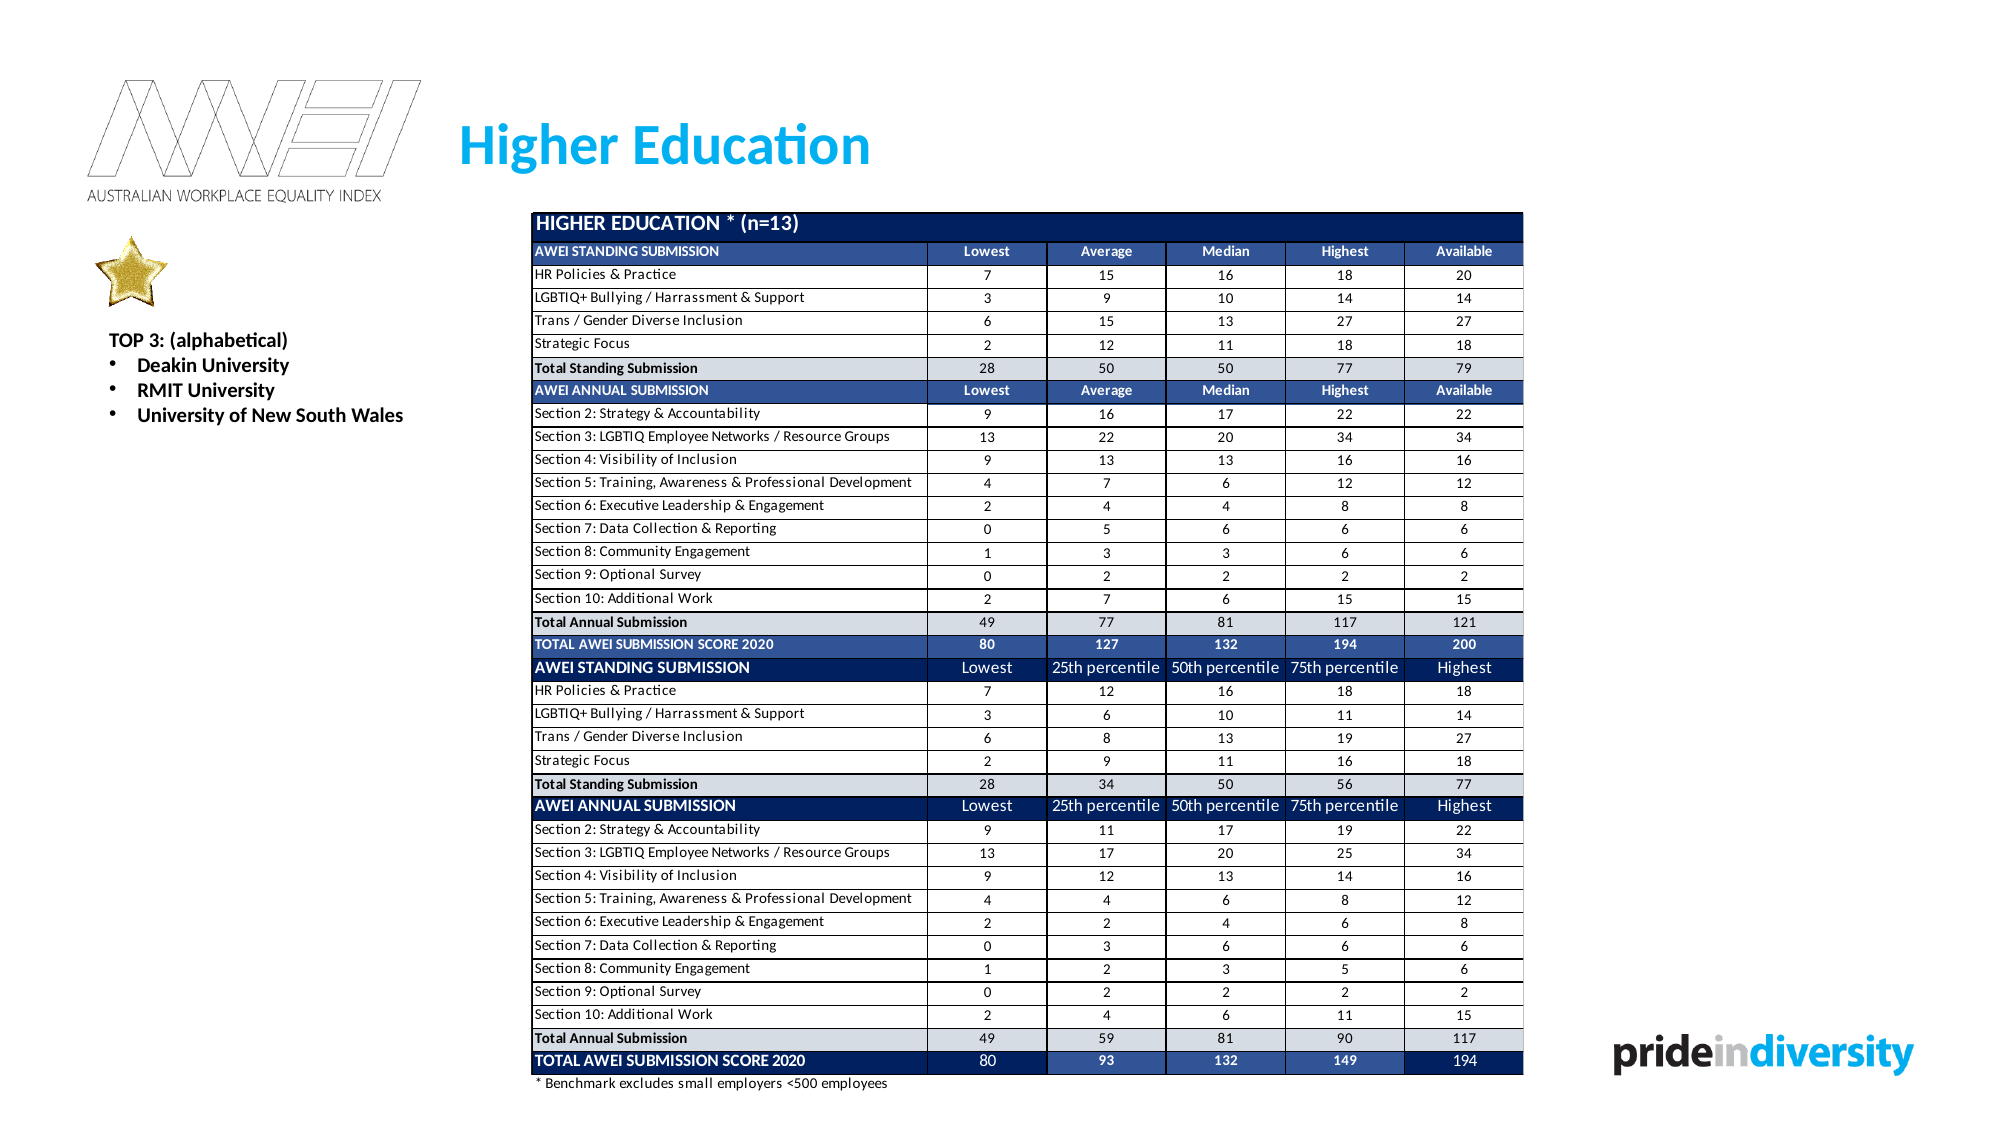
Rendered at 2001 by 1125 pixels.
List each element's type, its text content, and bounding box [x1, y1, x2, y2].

title Higher Education [444, 47, 1914, 235]
picture [86, 78, 422, 204]
picture [531, 212, 1525, 1099]
picture [1614, 1034, 1914, 1076]
picture [1900, 1049, 1914, 1076]
picture [1758, 1050, 1765, 1061]
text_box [94, 235, 445, 436]
